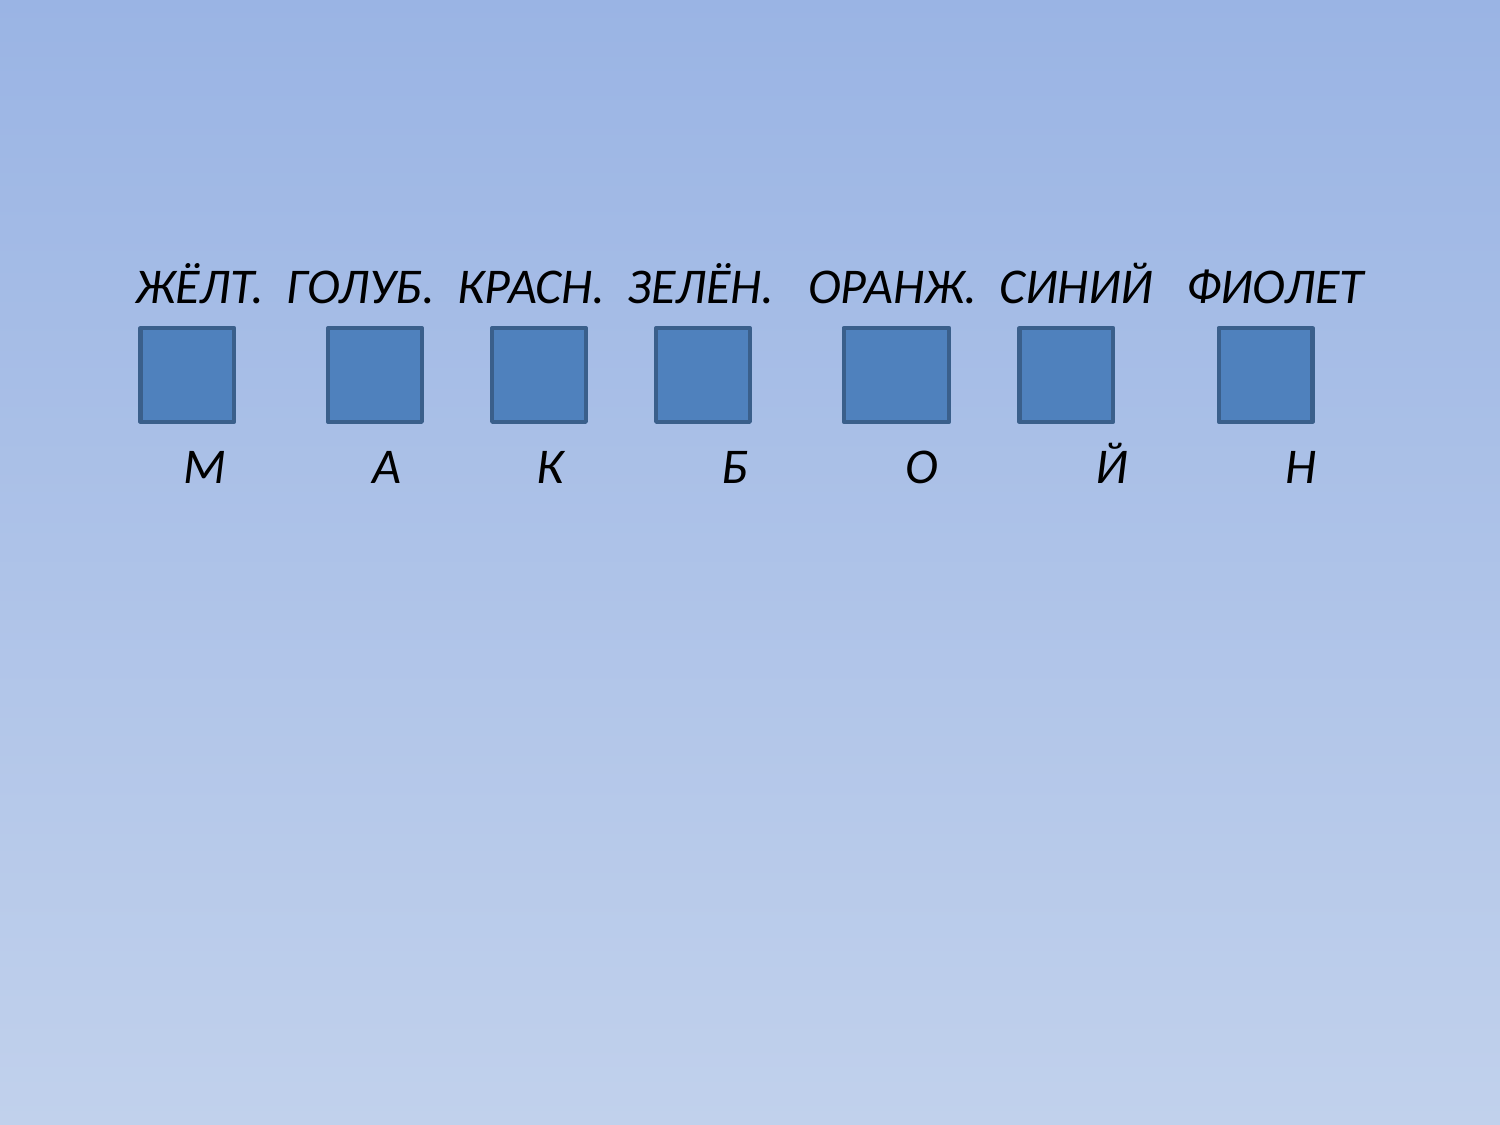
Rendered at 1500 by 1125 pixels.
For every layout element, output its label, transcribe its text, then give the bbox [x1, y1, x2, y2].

title ЖЁЛТ. ГОЛУБ. КРАСН. ЗЕЛЁН. ОРАНЖ. СИНИЙ ФИОЛЕТ М А К Б О Й Н [75, 45, 1425, 762]
text_box [1217, 326, 1315, 424]
text_box [1017, 326, 1115, 424]
text_box [490, 326, 588, 424]
text_box [138, 326, 236, 424]
text_box [326, 326, 424, 424]
text_box [842, 326, 951, 424]
text_box [654, 326, 752, 424]
